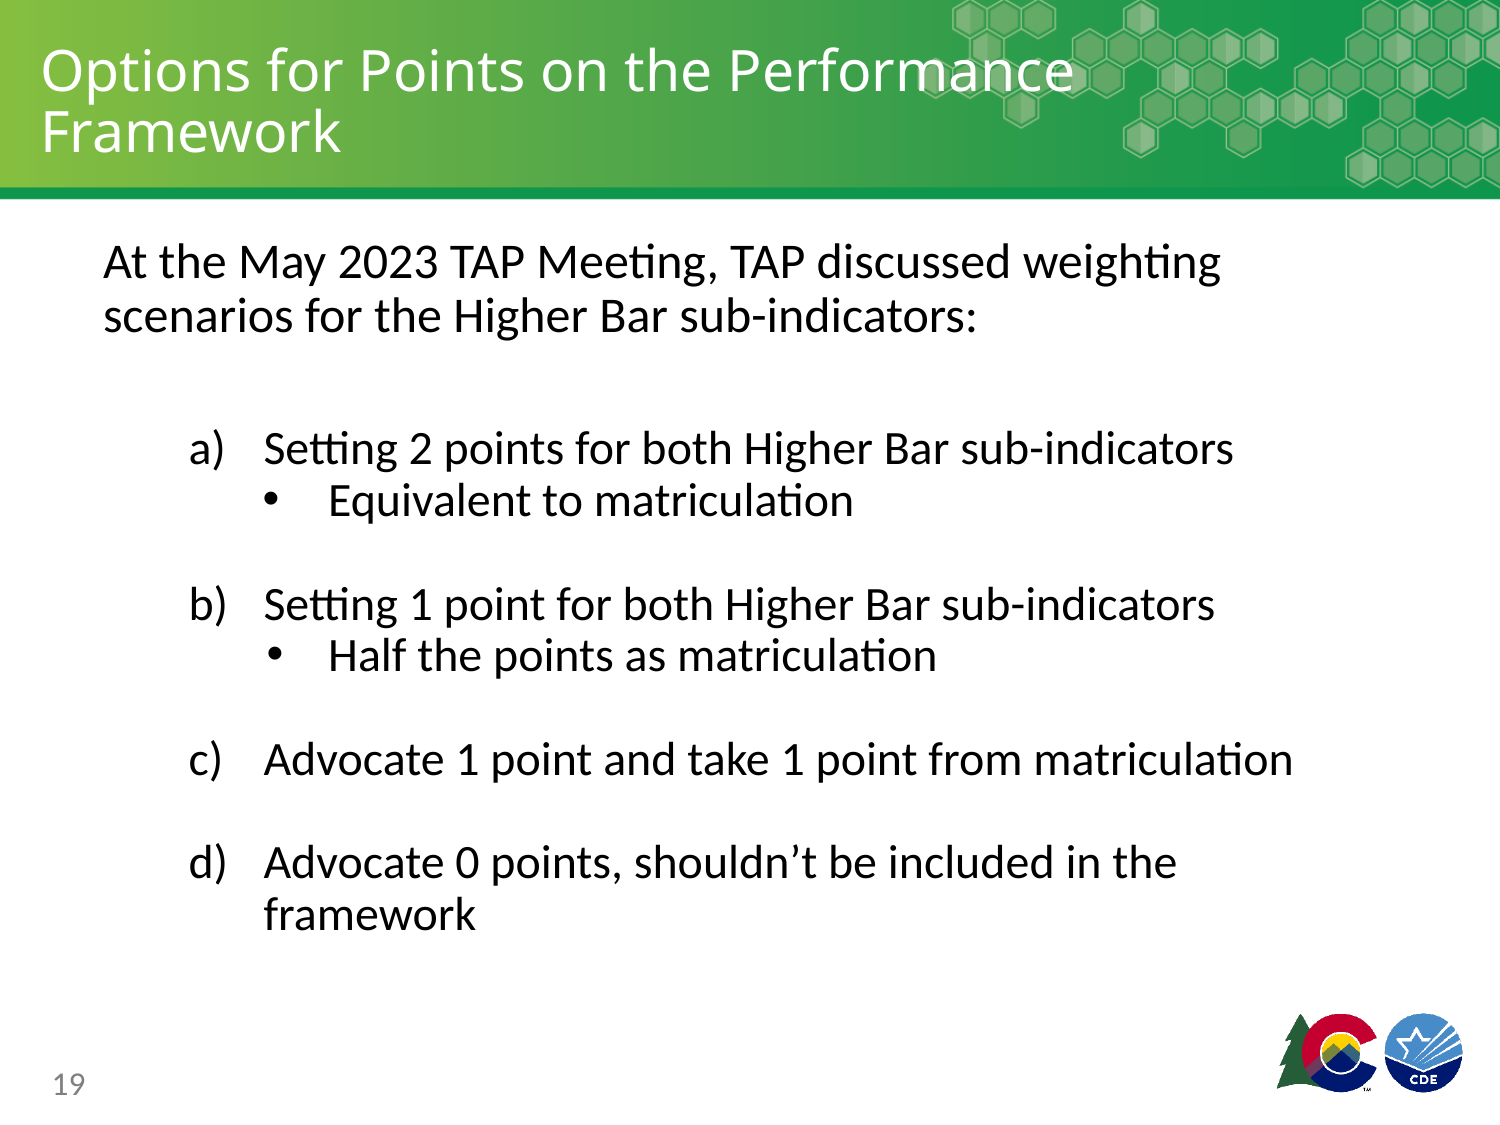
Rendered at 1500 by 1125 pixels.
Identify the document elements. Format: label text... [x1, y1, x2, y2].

picture [0, 0, 1500, 200]
picture [1275, 1012, 1463, 1093]
list At the May 2023 TAP Meeting, TAP discussed weighting scenarios for the Higher Bar sub-indicators: Setting 2 points for both Higher Bar sub-indicators Equivalent to matriculation Setting 1 point for both Higher Bar sub-indicators Half the points as matriculation Advocate 1 point and take 1 point from matriculation Advocate 0 points, shouldn’t be included in the framework [103, 235, 1397, 997]
slide_number 19 [36, 1054, 375, 1115]
title Options for Points on the Performance Framework [40, 41, 1297, 166]
